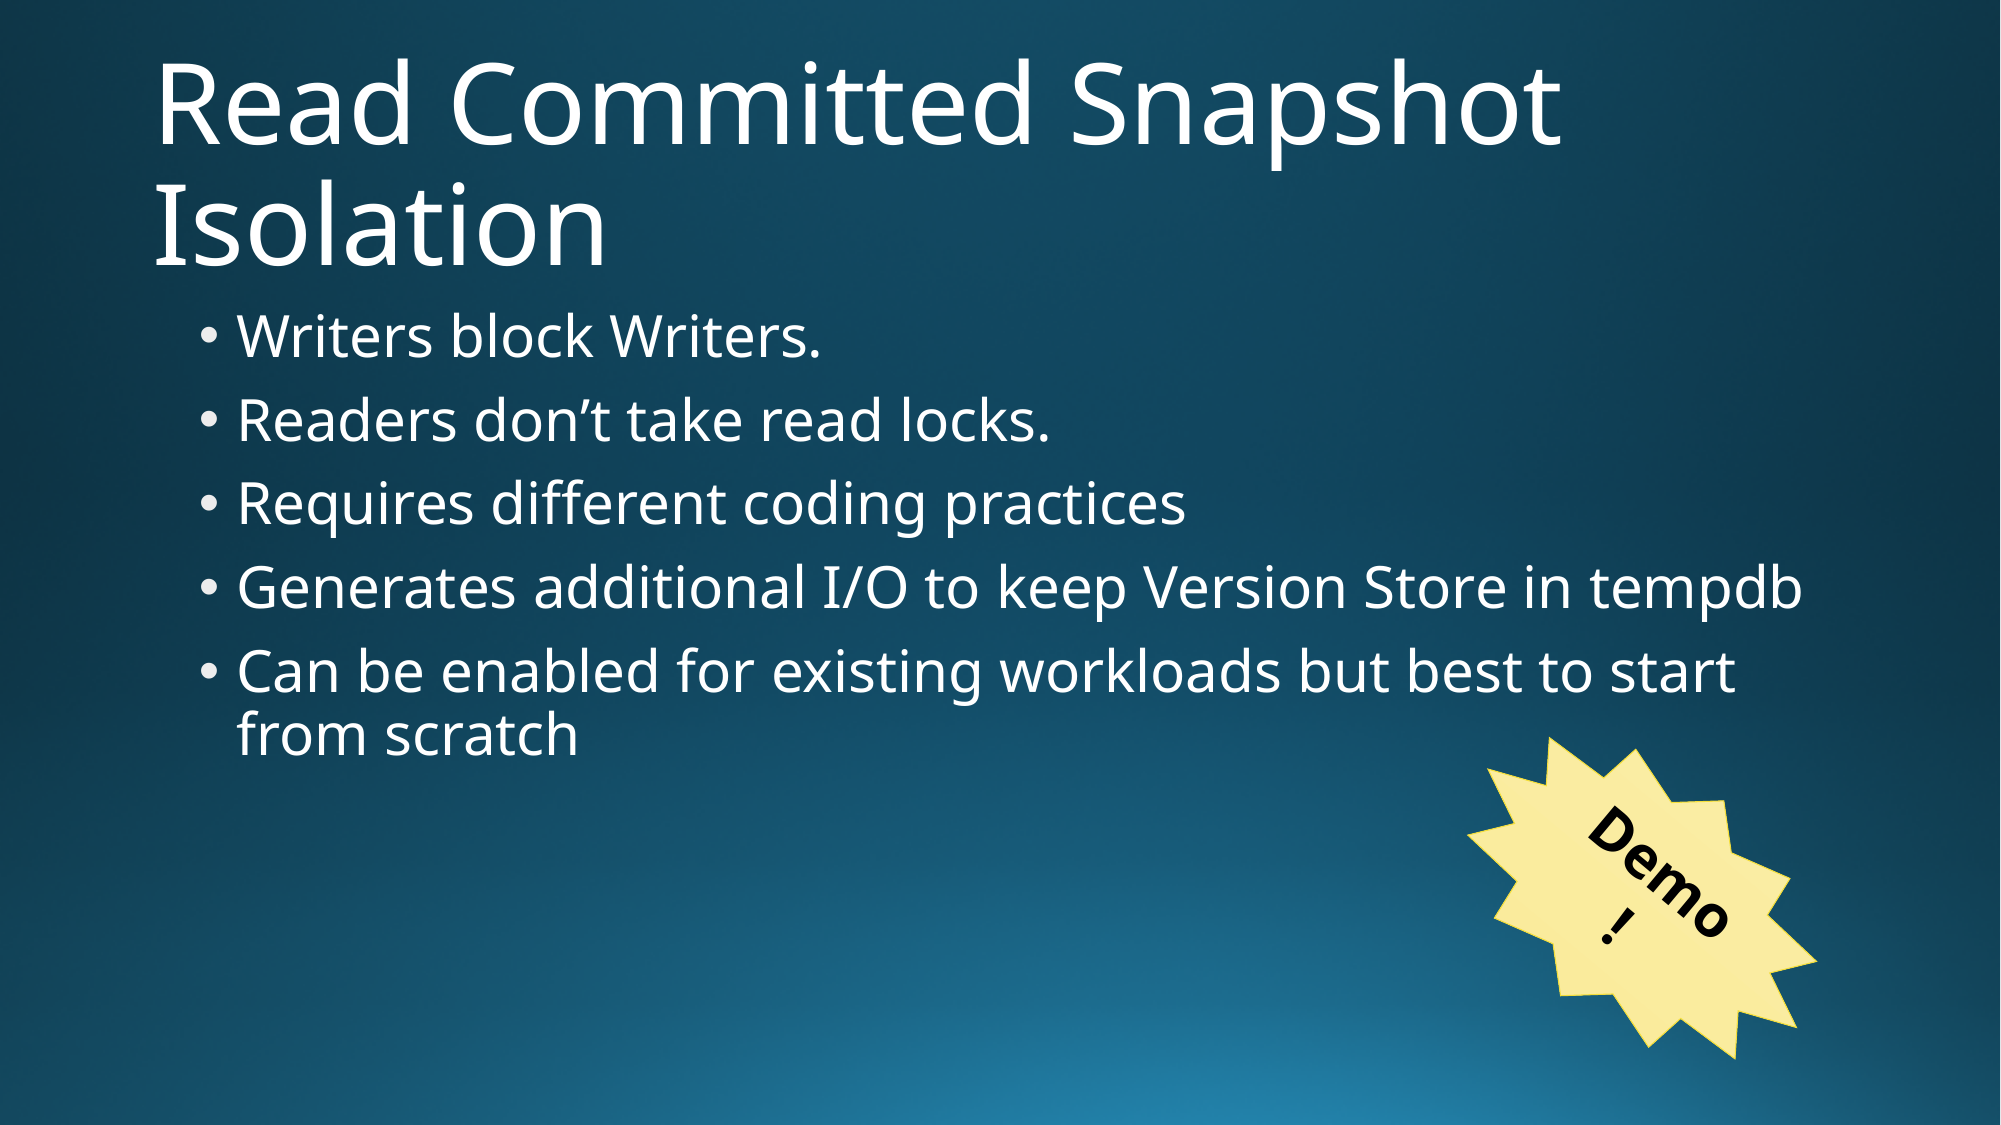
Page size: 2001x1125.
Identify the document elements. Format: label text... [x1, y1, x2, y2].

text_box Demo! [1466, 736, 1818, 1060]
picture [0, 0, 2001, 1125]
title Read Committed Snapshot Isolation [137, 59, 1863, 278]
list Writers block Writers. Readers don’t take read locks. Requires different coding practices Generates additional I/O to keep Version Store in tempdb Can be enabled for existing workloads but best to start from scratch [183, 299, 1863, 1014]
